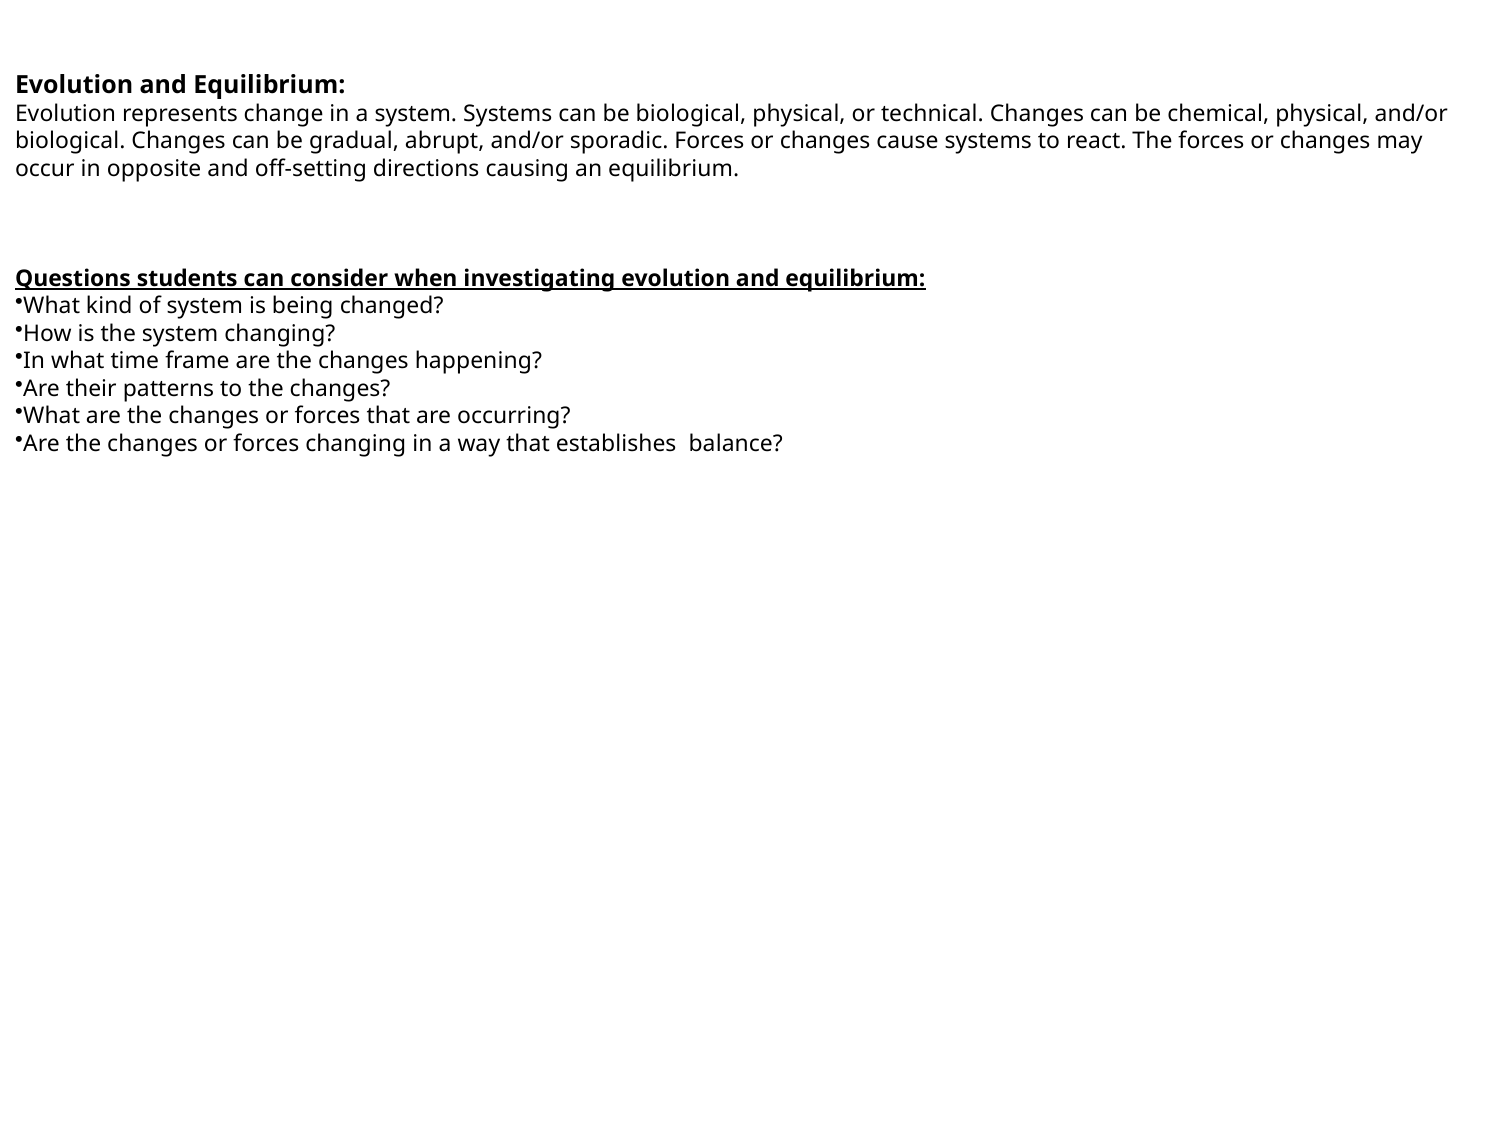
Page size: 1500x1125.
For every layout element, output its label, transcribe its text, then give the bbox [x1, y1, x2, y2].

text_box Evolution and Equilibrium: Evolution represents change in a system. Systems can be biological, physical, or technical. Changes can be chemical, physical, and/or biological. Changes can be gradual, abrupt, and/or sporadic. Forces or changes cause systems to react. The forces or changes may occur in opposite and off-setting directions causing an equilibrium. Questions students can consider when investigating evolution and equilibrium: What kind of system is being changed? How is the system changing? In what time frame are the changes happening? Are their patterns to the changes? What are the changes or forces that are occurring? Are the changes or forces changing in a way that establishes balance? [0, 0, 1500, 463]
